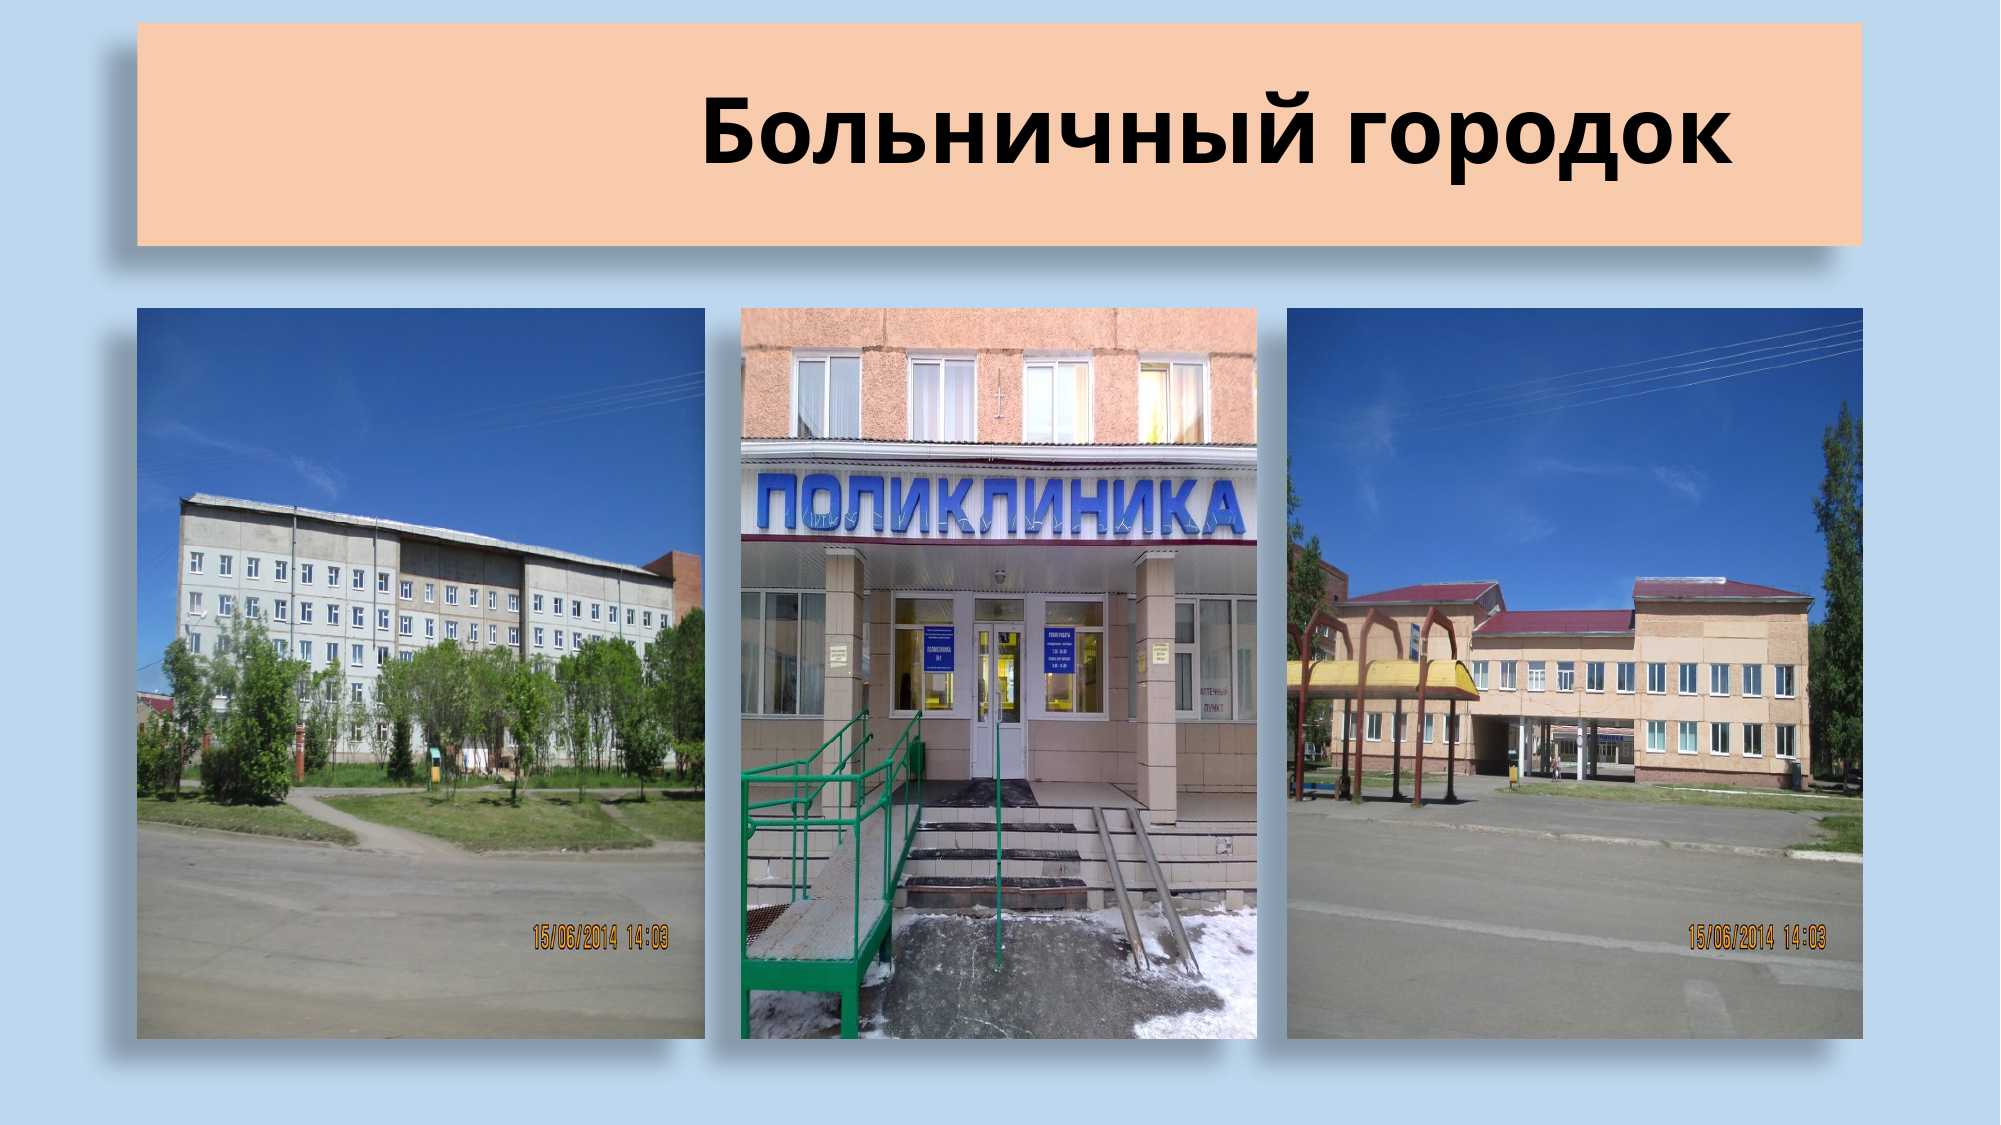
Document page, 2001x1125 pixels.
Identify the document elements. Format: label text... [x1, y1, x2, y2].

picture [741, 308, 1257, 1039]
picture [1287, 308, 1863, 1039]
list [137, 308, 705, 1039]
title Больничный городок [137, 22, 1863, 247]
